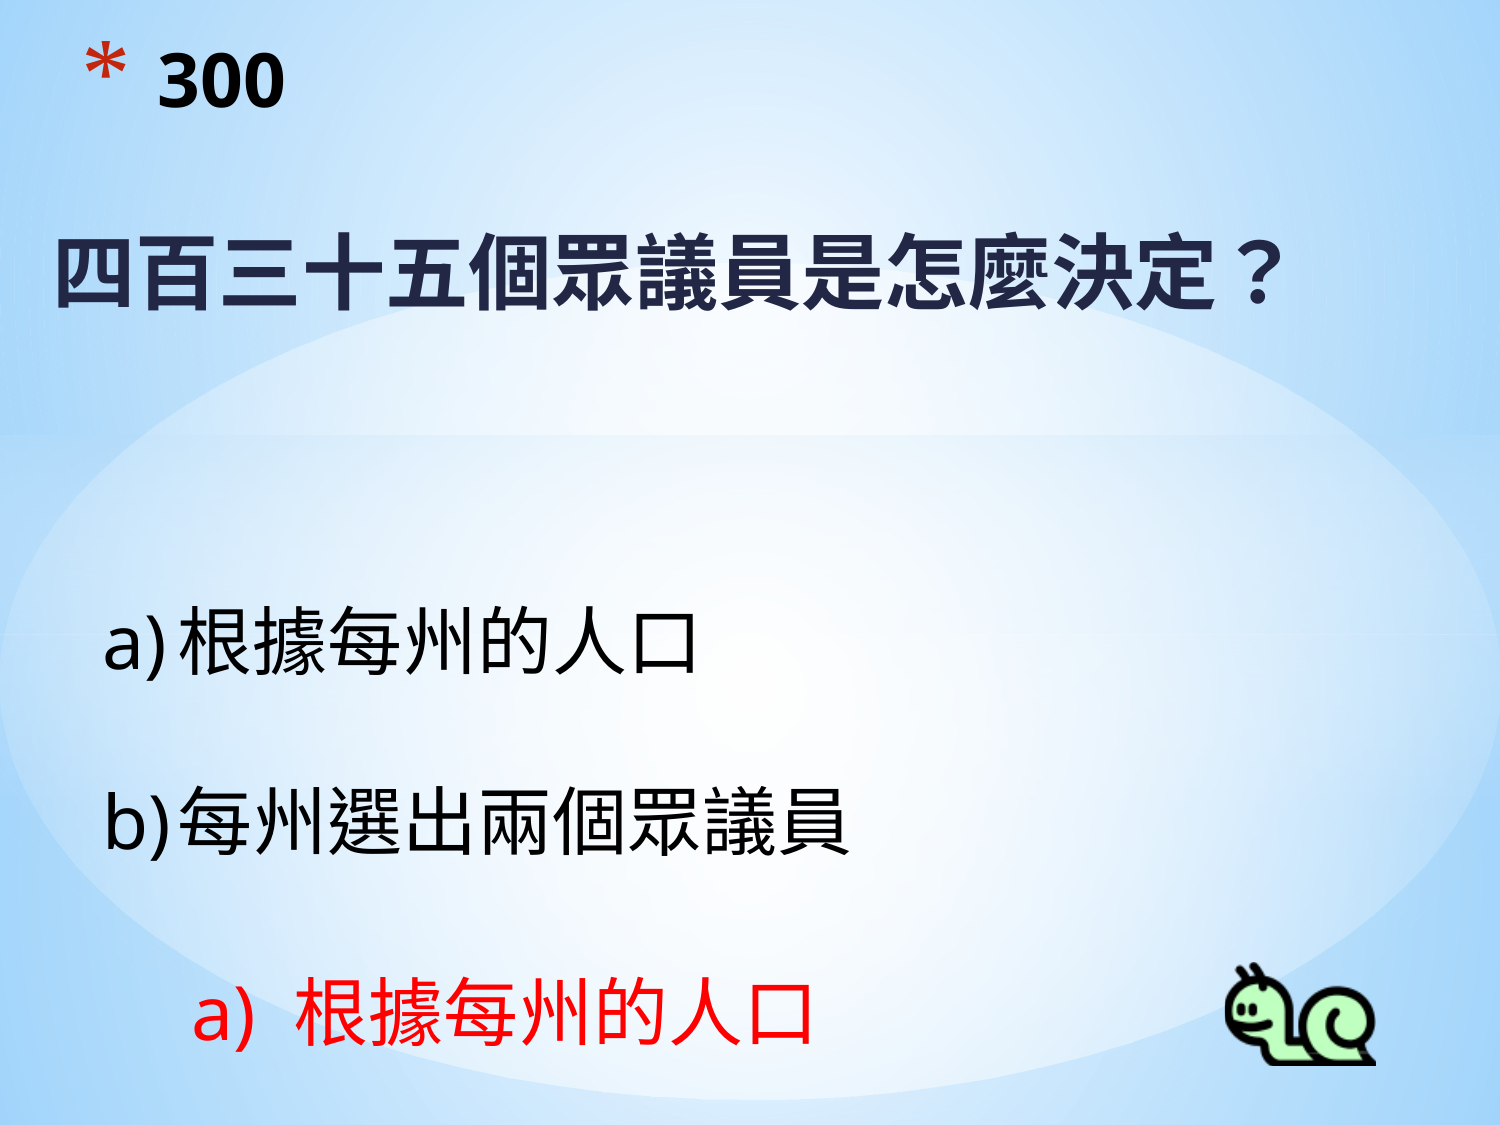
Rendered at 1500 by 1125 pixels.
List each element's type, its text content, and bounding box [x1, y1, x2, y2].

text_box a) 根據每州的人口 [176, 958, 834, 1124]
text_box 根據每州的人口 每州選出兩個眾議員 [87, 587, 1263, 933]
title 300 [37, 24, 375, 150]
picture [1224, 962, 1377, 1067]
subtitle 四百三十五個眾議員是怎麼決定？ [37, 162, 1363, 563]
